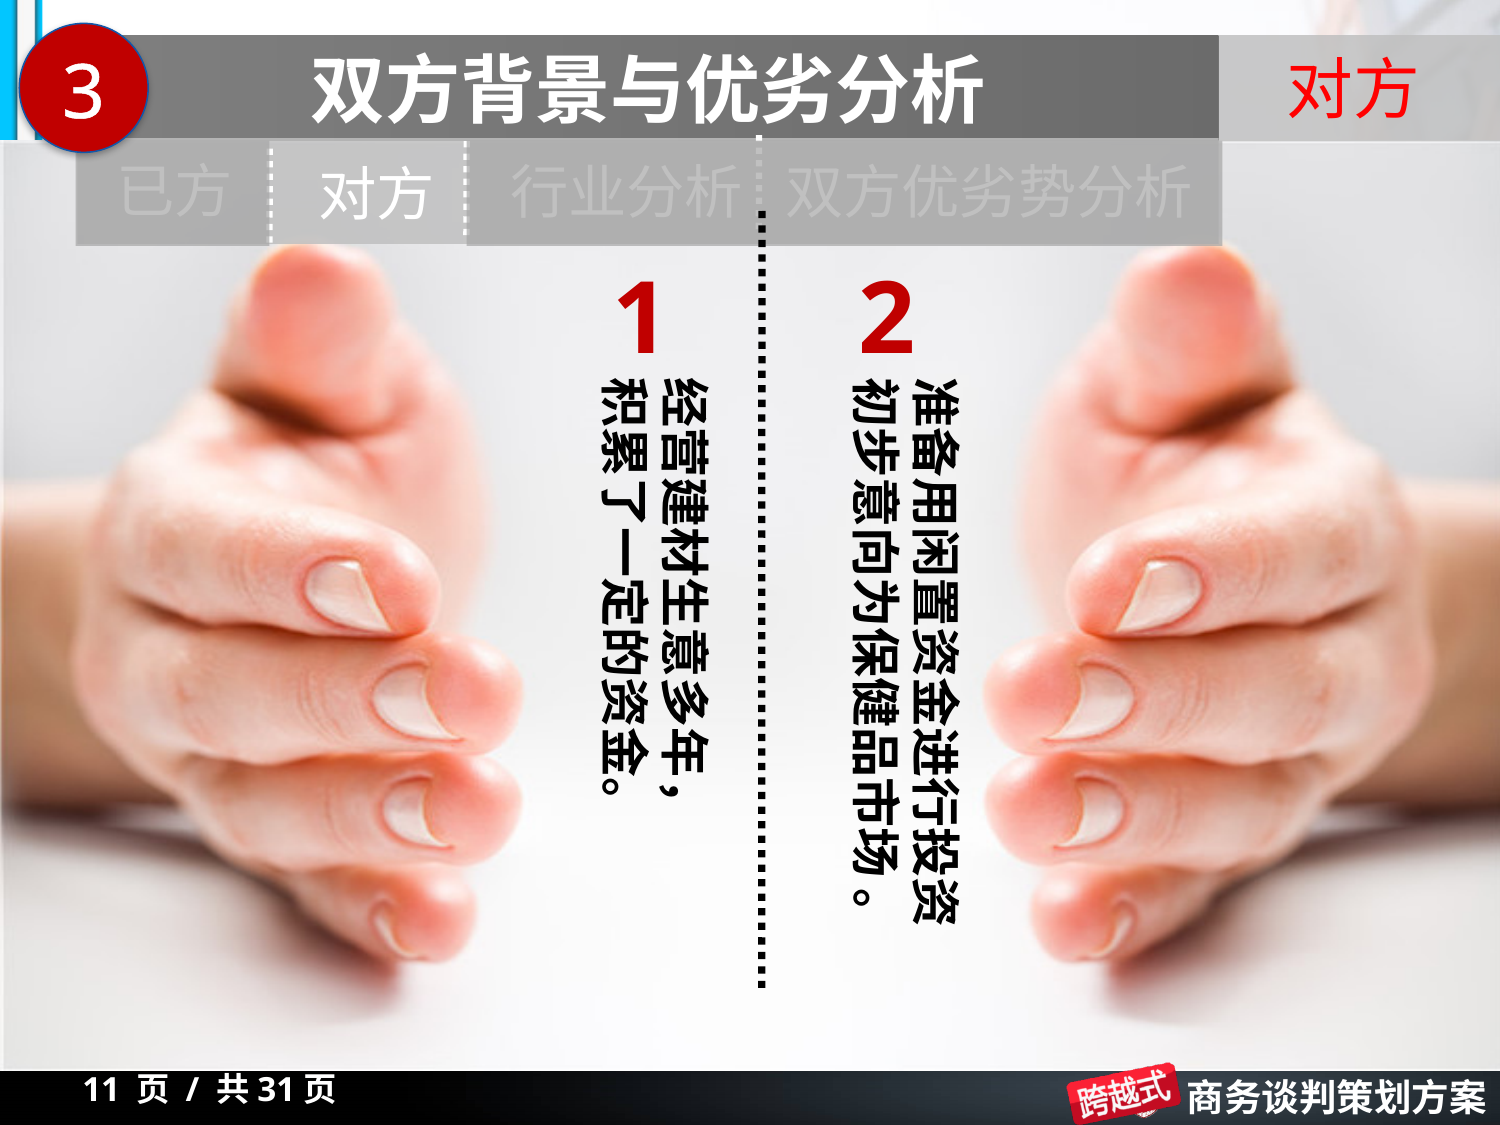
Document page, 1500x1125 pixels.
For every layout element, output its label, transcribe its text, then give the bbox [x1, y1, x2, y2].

picture [0, 0, 1500, 1125]
text_box 3 [18, 22, 149, 133]
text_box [1218, 34, 1500, 142]
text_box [33, 134, 1219, 247]
picture [43, 0, 1500, 36]
text_box 双方背景与优劣分析 [122, 33, 1219, 133]
slide_number 11 页 / 共31页 [0, 1079, 352, 1119]
